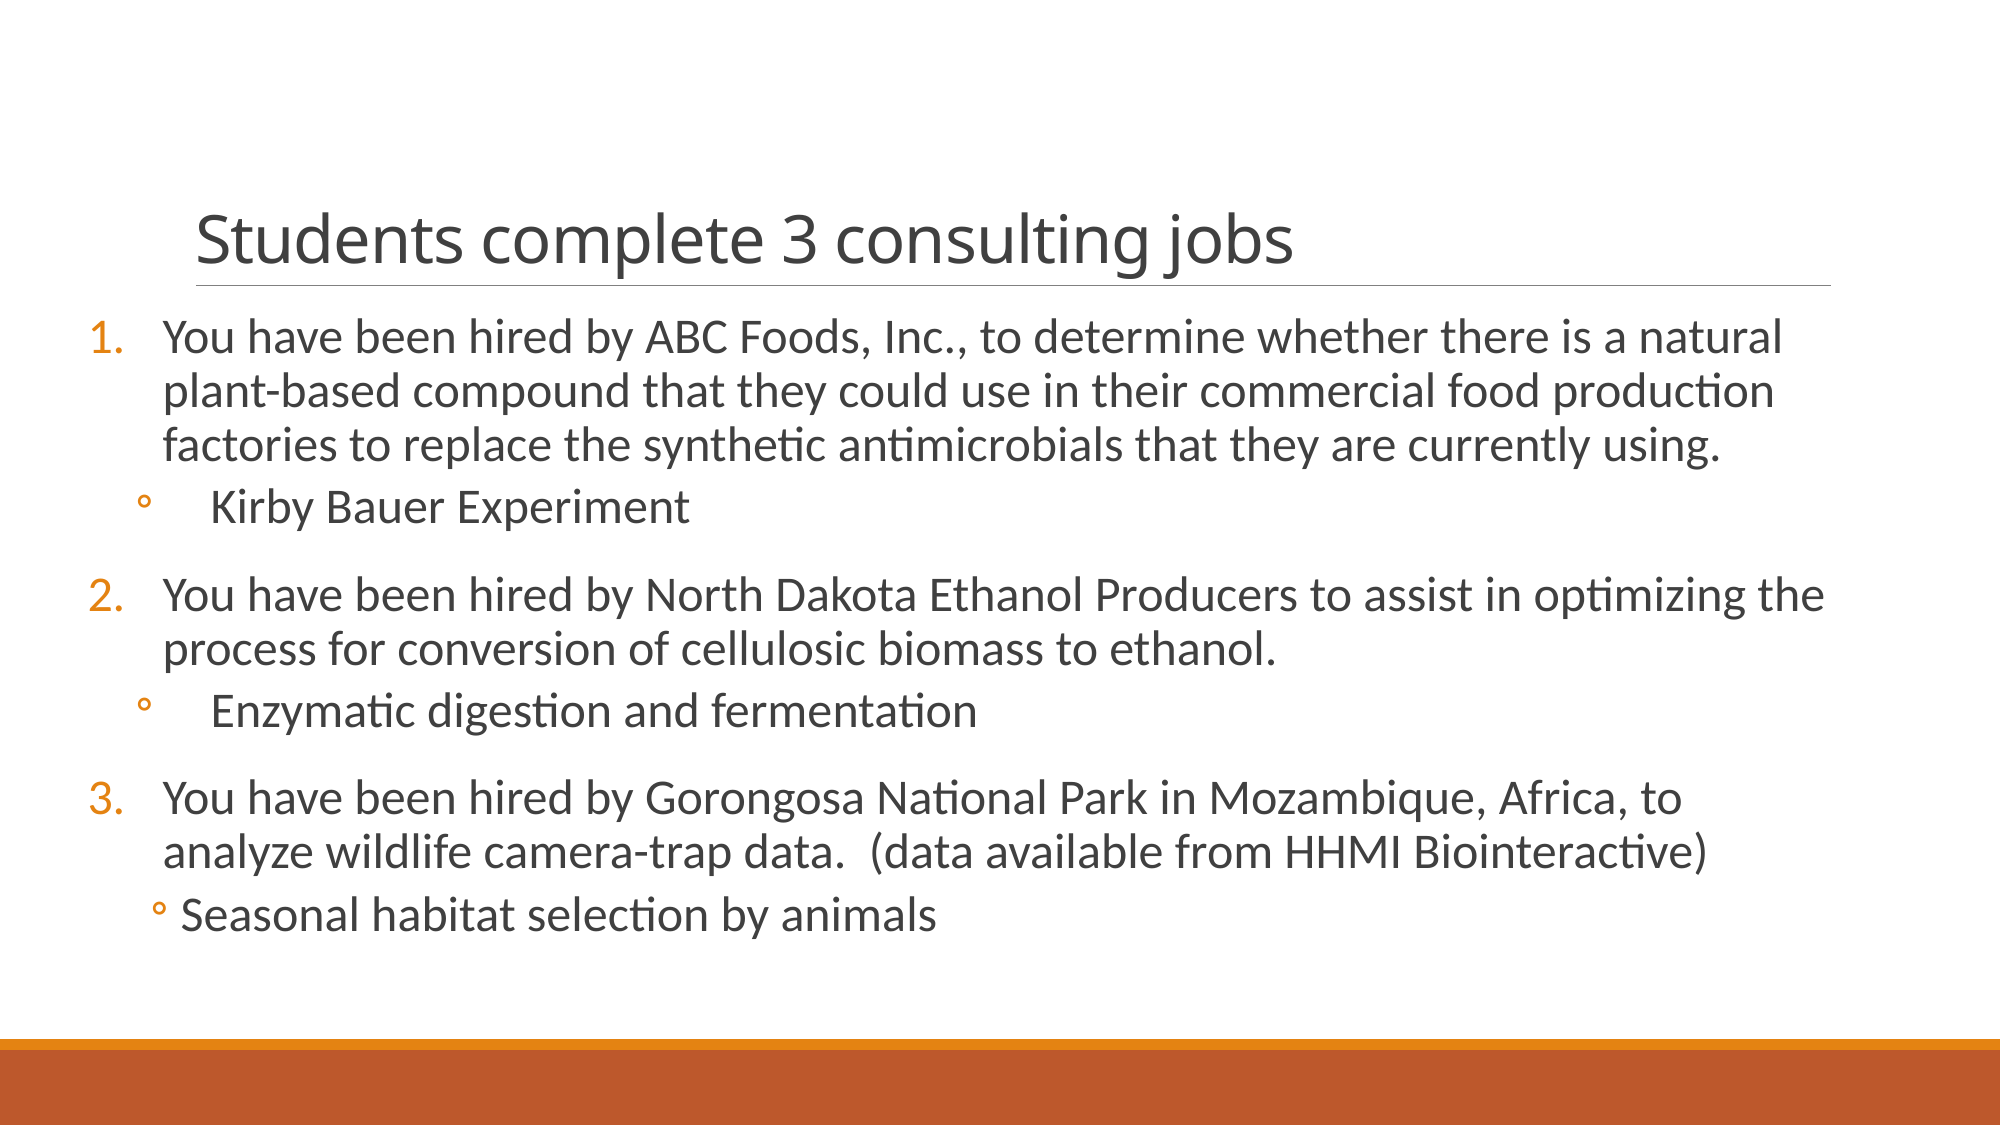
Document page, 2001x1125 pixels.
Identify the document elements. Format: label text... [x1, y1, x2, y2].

title Students complete 3 consulting jobs [180, 47, 1830, 285]
list You have been hired by ABC Foods, Inc., to determine whether there is a natural plant-based compound that they could use in their commercial food production factories to replace the synthetic antimicrobials that they are currently using. Kirby Bauer Experiment You have been hired by North Dakota Ethanol Producers to assist in optimizing the process for conversion of cellulosic biomass to ethanol. Enzymatic digestion and fermentation You have been hired by Gorongosa National Park in Mozambique, Africa, to analyze wildlife camera-trap data. (data available from HHMI Biointeractive) Seasonal habitat selection by animals [87, 302, 1830, 963]
